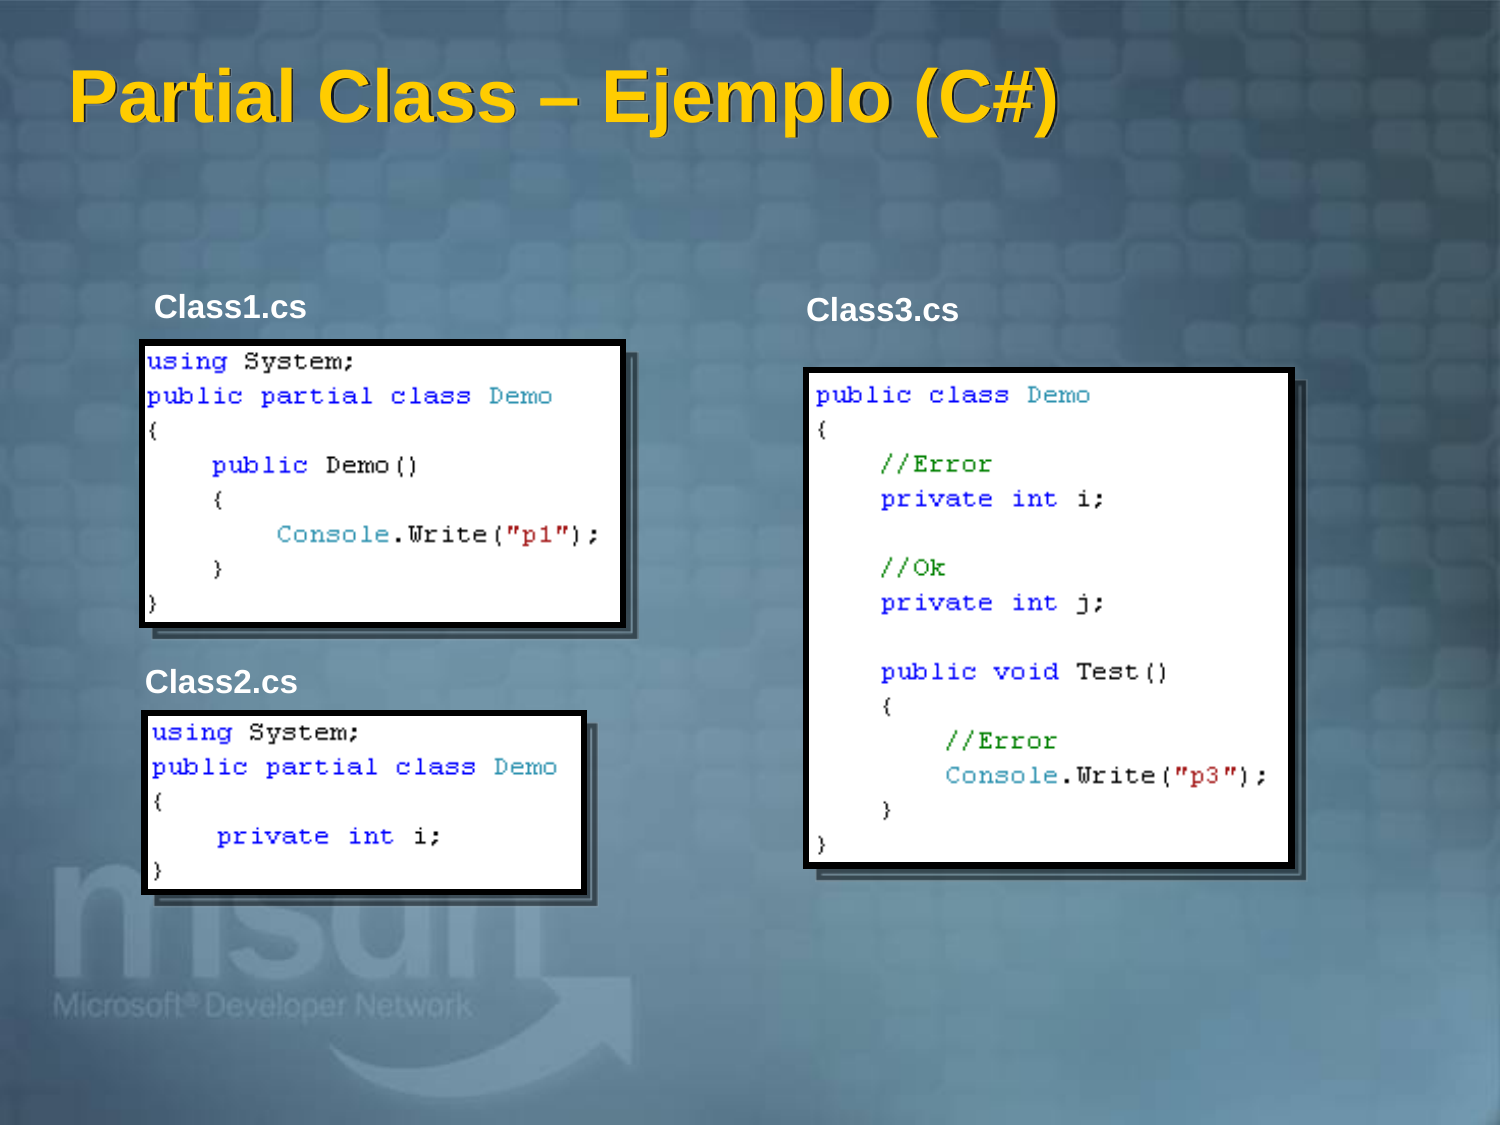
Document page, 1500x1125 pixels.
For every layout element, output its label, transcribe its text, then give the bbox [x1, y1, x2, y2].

text_box Class2.cs [112, 656, 313, 708]
text_box Class3.cs [773, 285, 975, 336]
picture [0, 0, 1500, 1125]
text_box Class1.cs [121, 282, 322, 334]
title Partial Class – Ejemplo (C#) [53, 50, 1404, 147]
